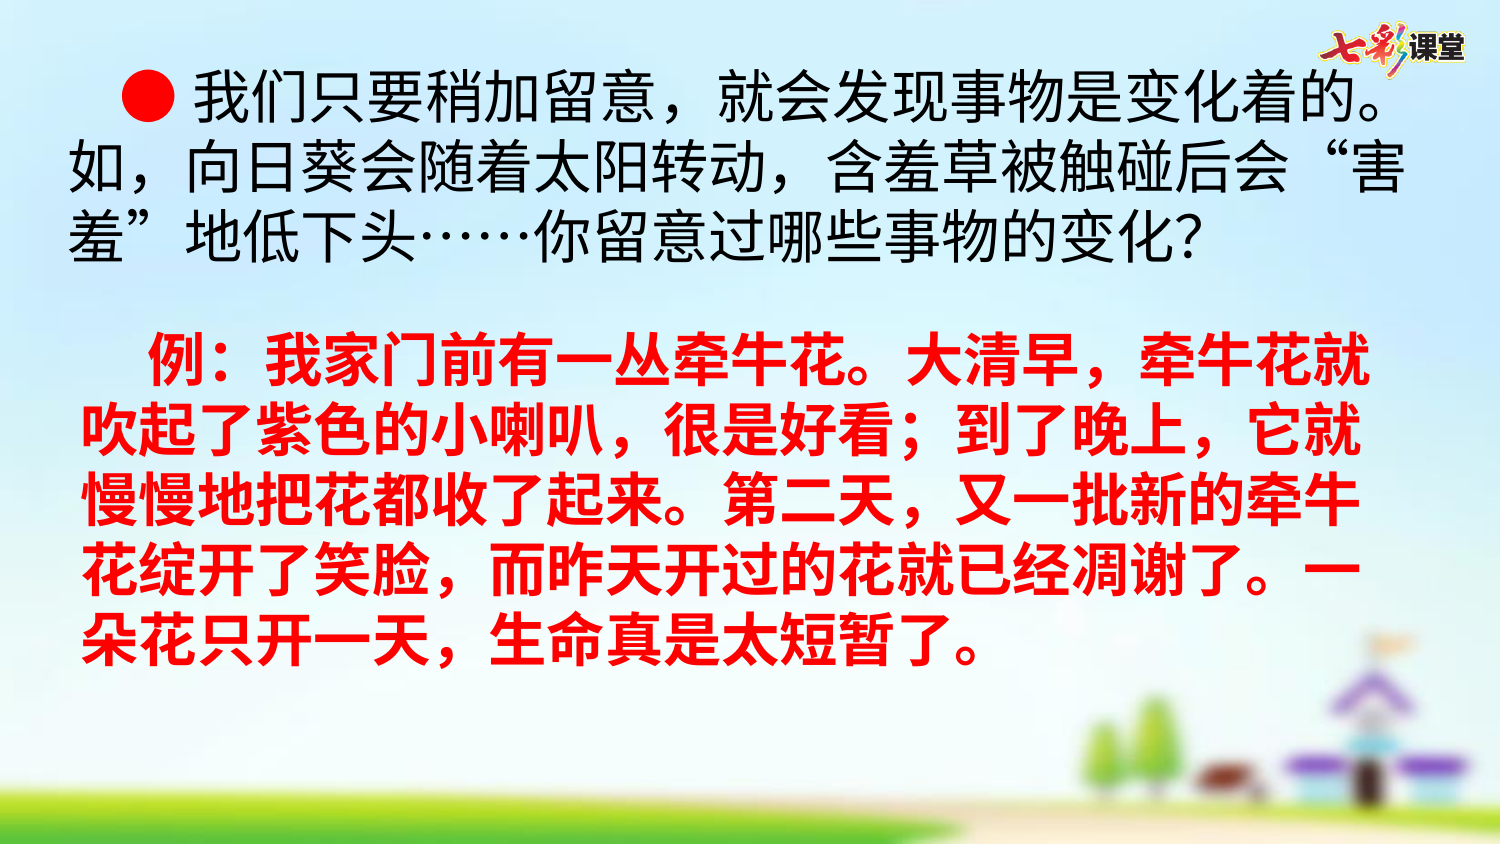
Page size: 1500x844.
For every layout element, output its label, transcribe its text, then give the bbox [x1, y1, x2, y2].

picture [0, 0, 1500, 844]
text_box ●我们只要稍加留意，就会发现事物是变化着的。如，向日葵会随着太阳转动，含羞草被触碰后会“害羞”地低下头……你留意过哪些事物的变化？ [53, 53, 1459, 278]
text_box 例：我家门前有一丛牵牛花。大清早，牵牛花就吹起了紫色的小喇叭，很是好看；到了晚上，它就慢慢地把花都收了起来。第二天，又一批新的牵牛花绽开了笑脸，而昨天开过的花就已经凋谢了。一朵花只开一天，生命真是太短暂了。 [66, 315, 1436, 681]
